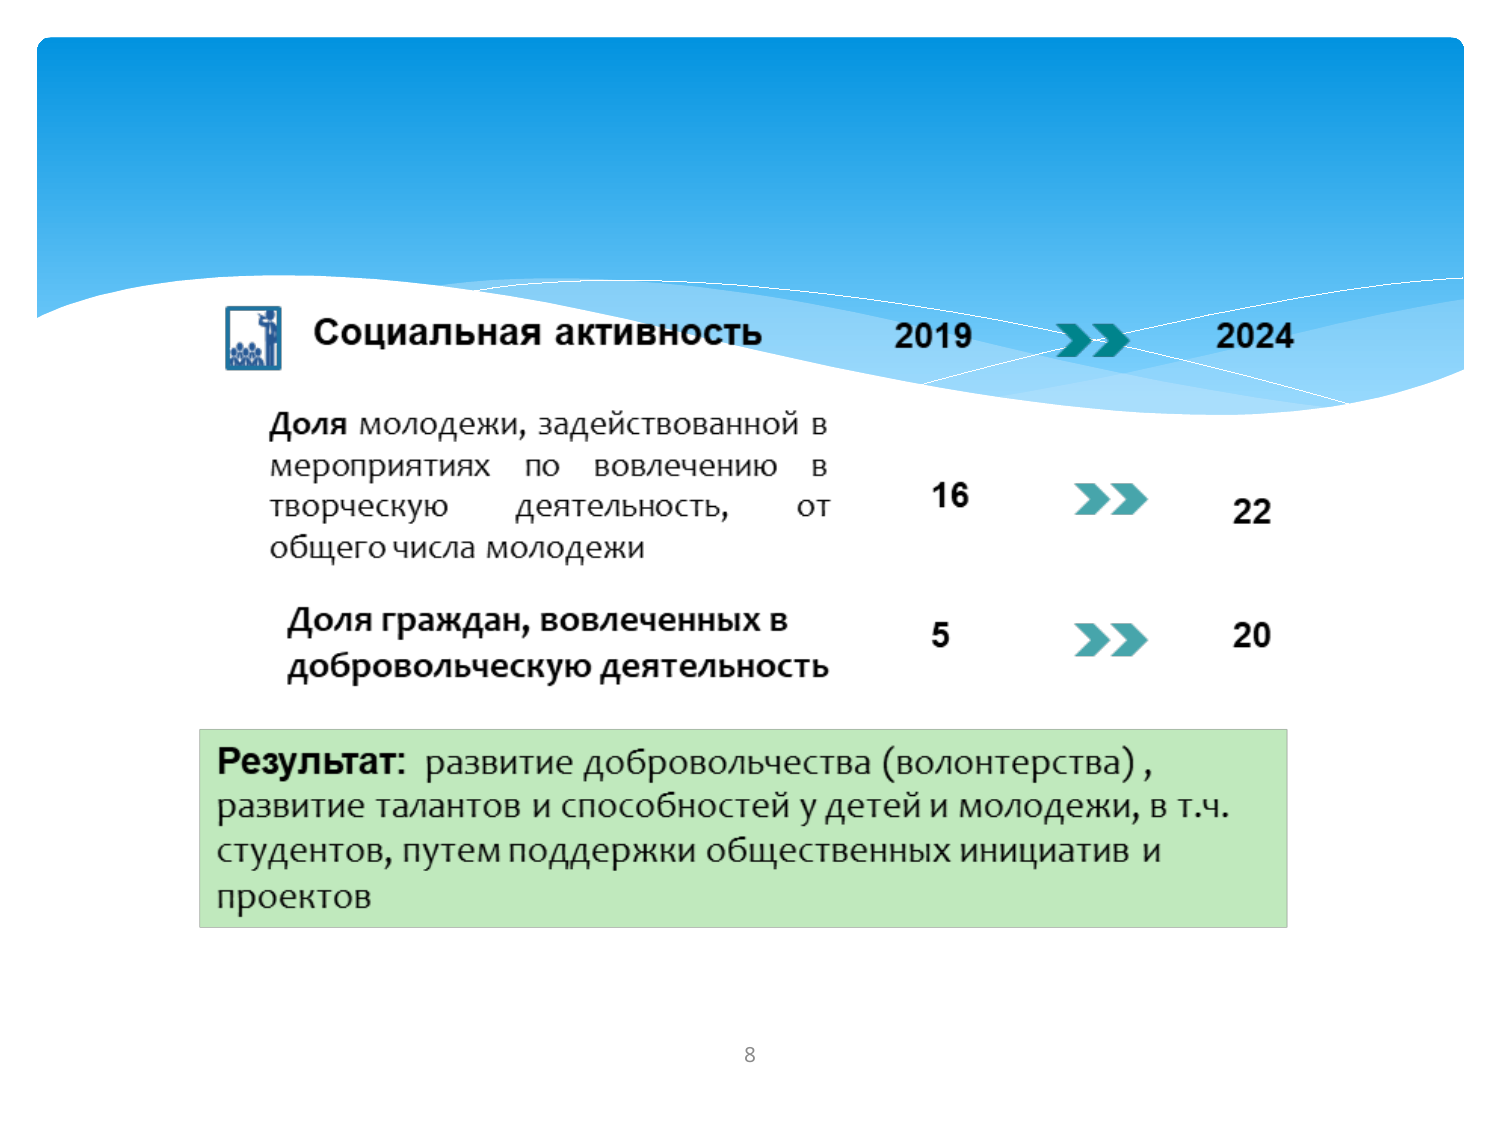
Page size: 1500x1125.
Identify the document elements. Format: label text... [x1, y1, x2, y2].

slide_number 8 [654, 1025, 846, 1086]
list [194, 290, 1316, 941]
